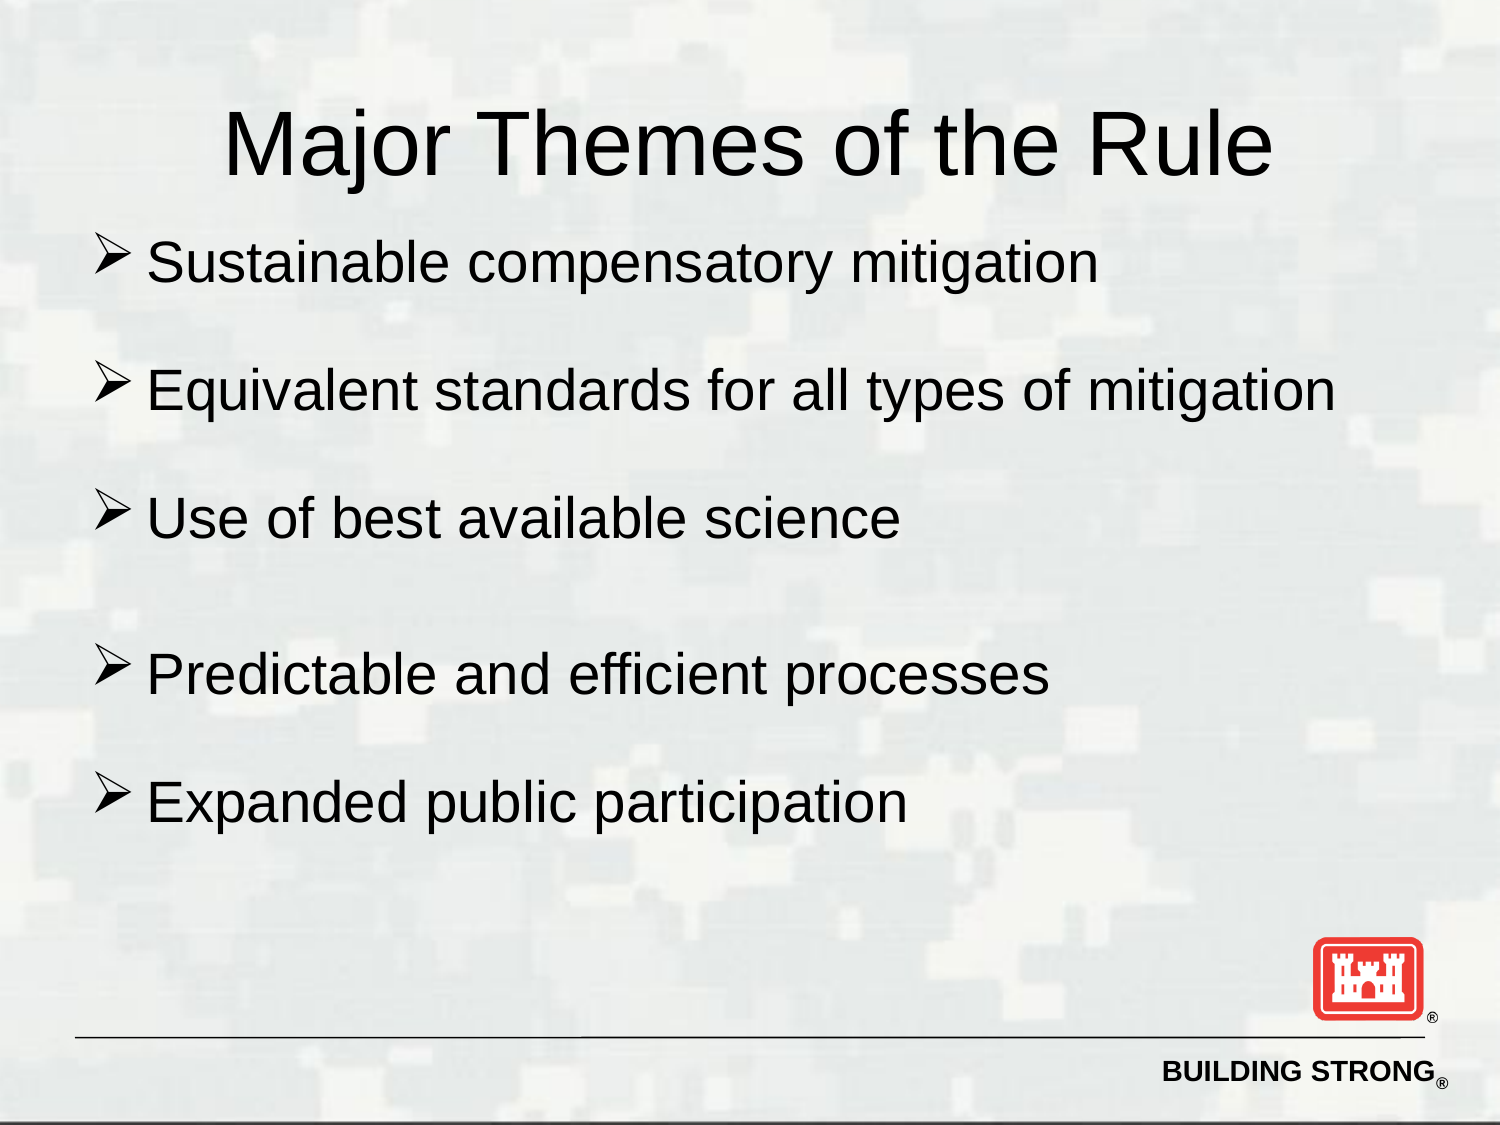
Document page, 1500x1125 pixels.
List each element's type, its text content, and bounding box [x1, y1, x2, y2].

title Major Themes of the Rule [74, 44, 1426, 224]
picture [0, 0, 1500, 1125]
list Sustainable compensatory mitigation Equivalent standards for all types of mitigation Use of best available science Predictable and efficient processes Expanded public participation [74, 224, 1426, 968]
